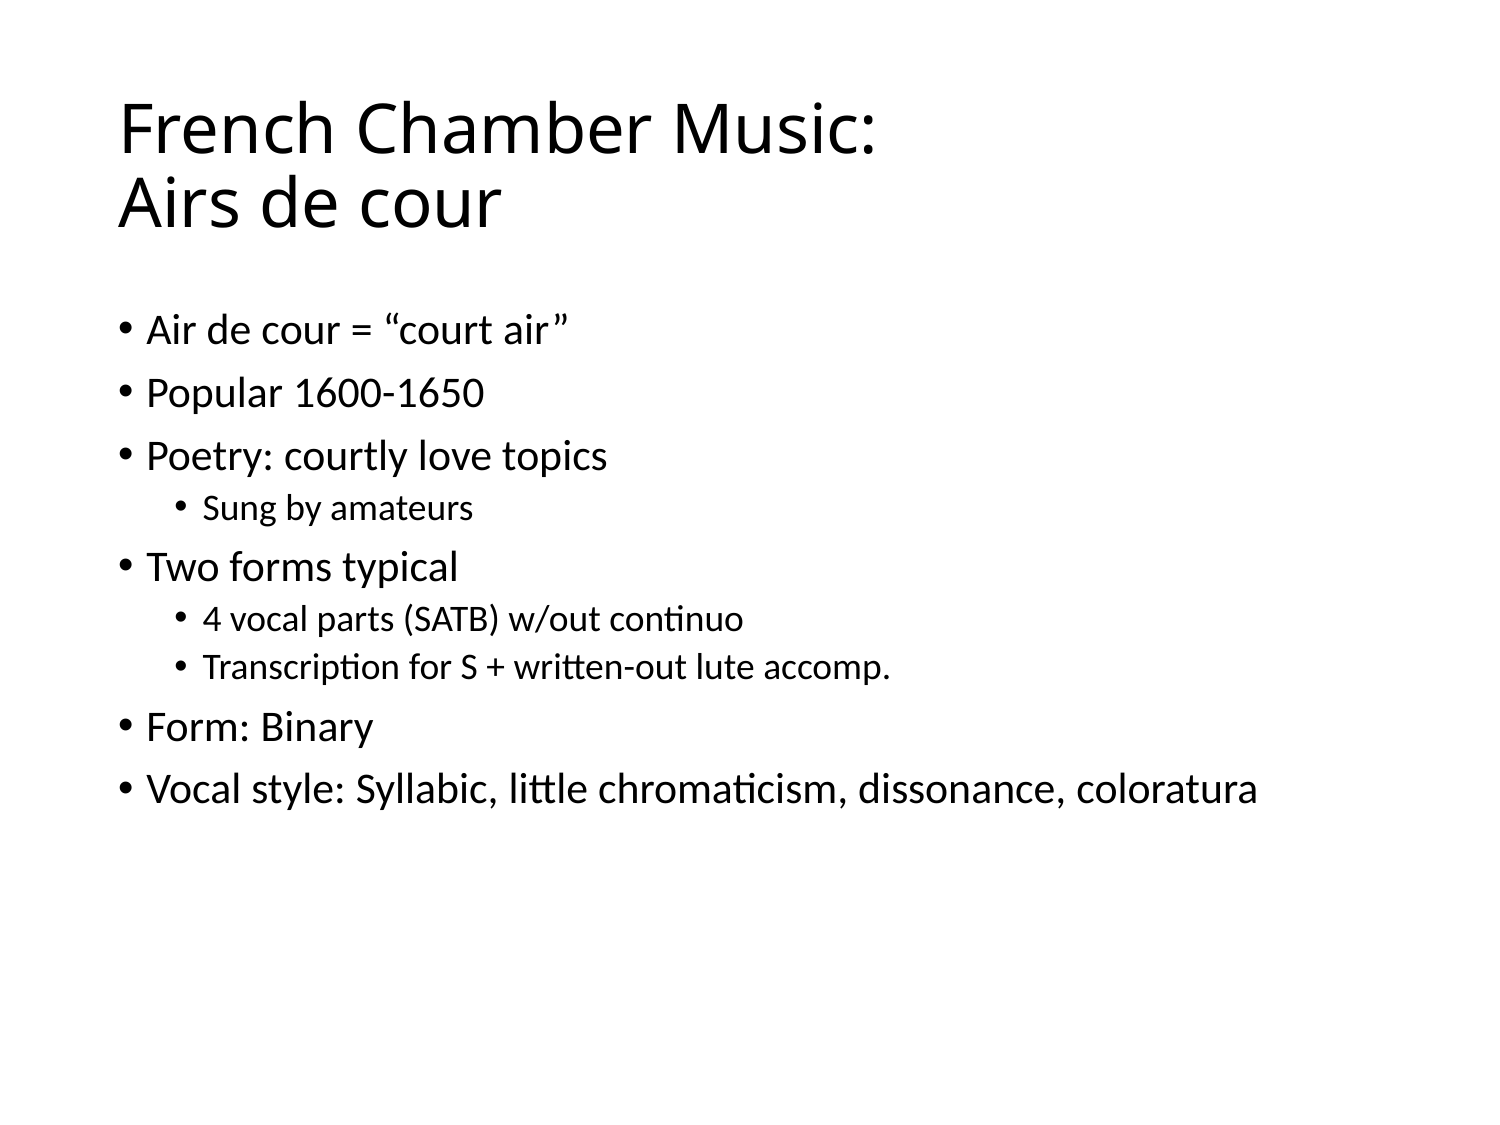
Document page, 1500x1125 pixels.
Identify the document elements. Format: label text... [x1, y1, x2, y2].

title French Chamber Music: Airs de cour [103, 59, 1397, 278]
list Air de cour = “court air” Popular 1600-1650 Poetry: courtly love topics Sung by amateurs Two forms typical 4 vocal parts (SATB) w/out continuo Transcription for S + written-out lute accomp. Form: Binary Vocal style: Syllabic, little chromaticism, dissonance, coloratura [103, 299, 1397, 1014]
